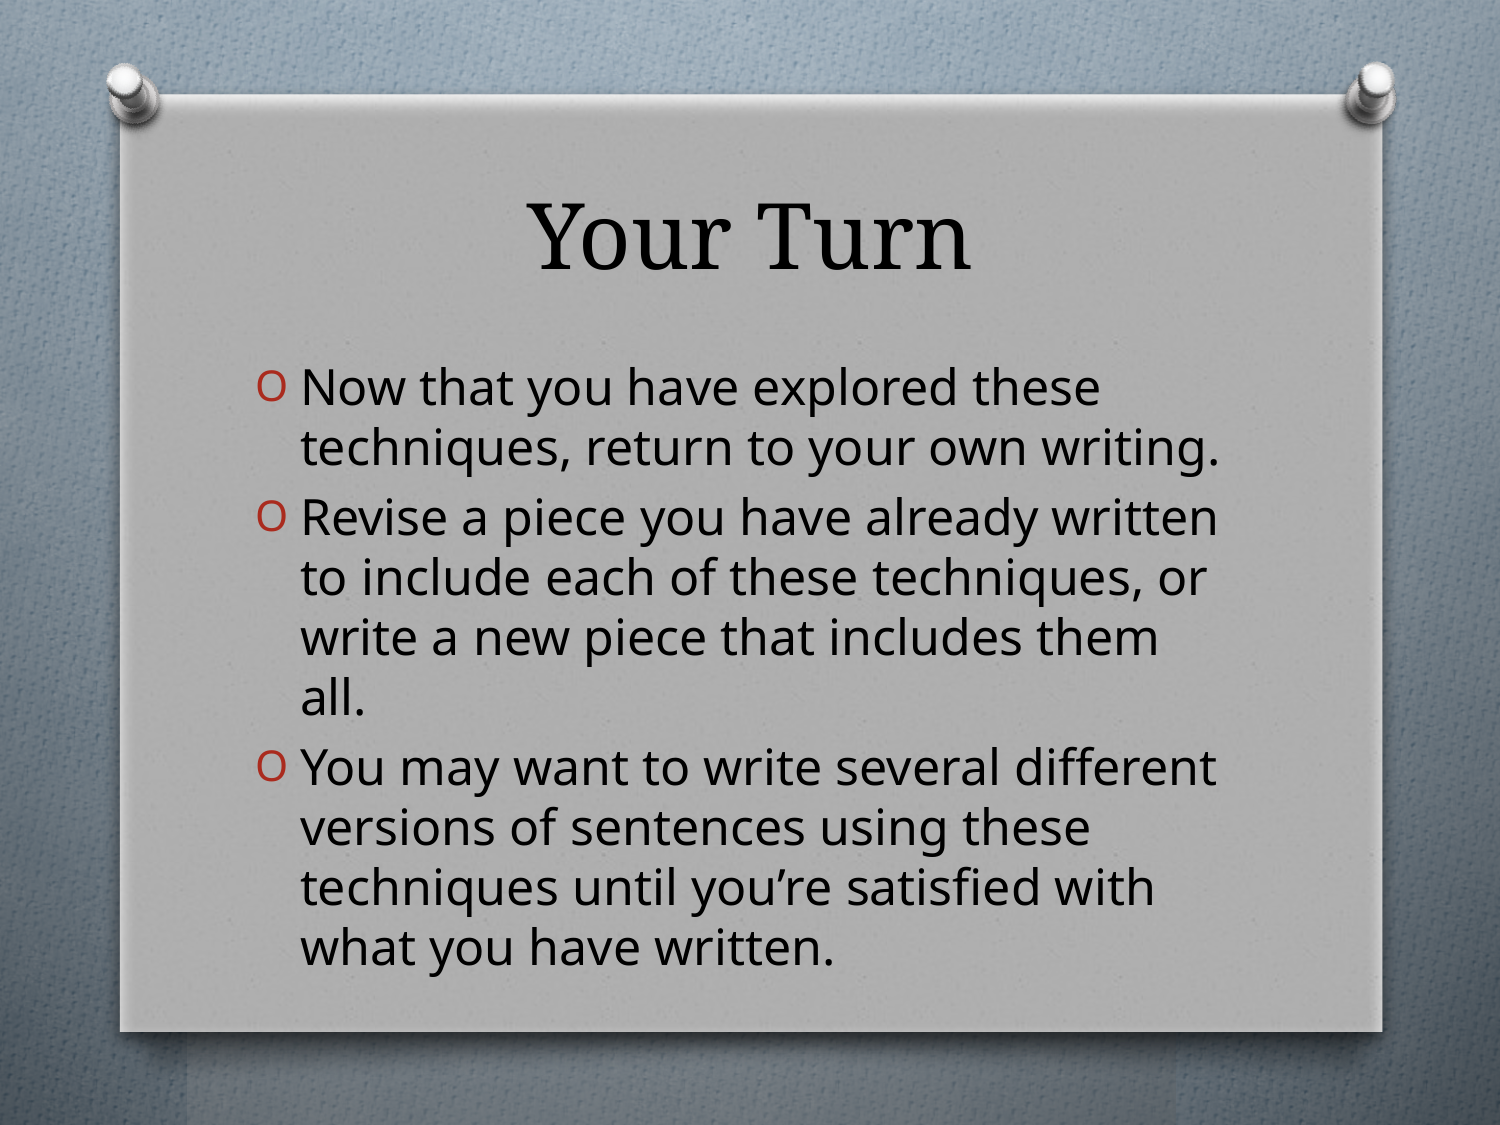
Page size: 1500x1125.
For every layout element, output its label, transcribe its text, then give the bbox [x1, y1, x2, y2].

title Your Turn [179, 134, 1323, 332]
list Now that you have explored these techniques, return to your own writing. Revise a piece you have already written to include each of these techniques, or write a new piece that includes them all. You may want to write several different versions of sentences using these techniques until you’re satisfied with what you have written. [240, 347, 1257, 939]
picture [75, 29, 198, 153]
picture [1317, 35, 1439, 156]
